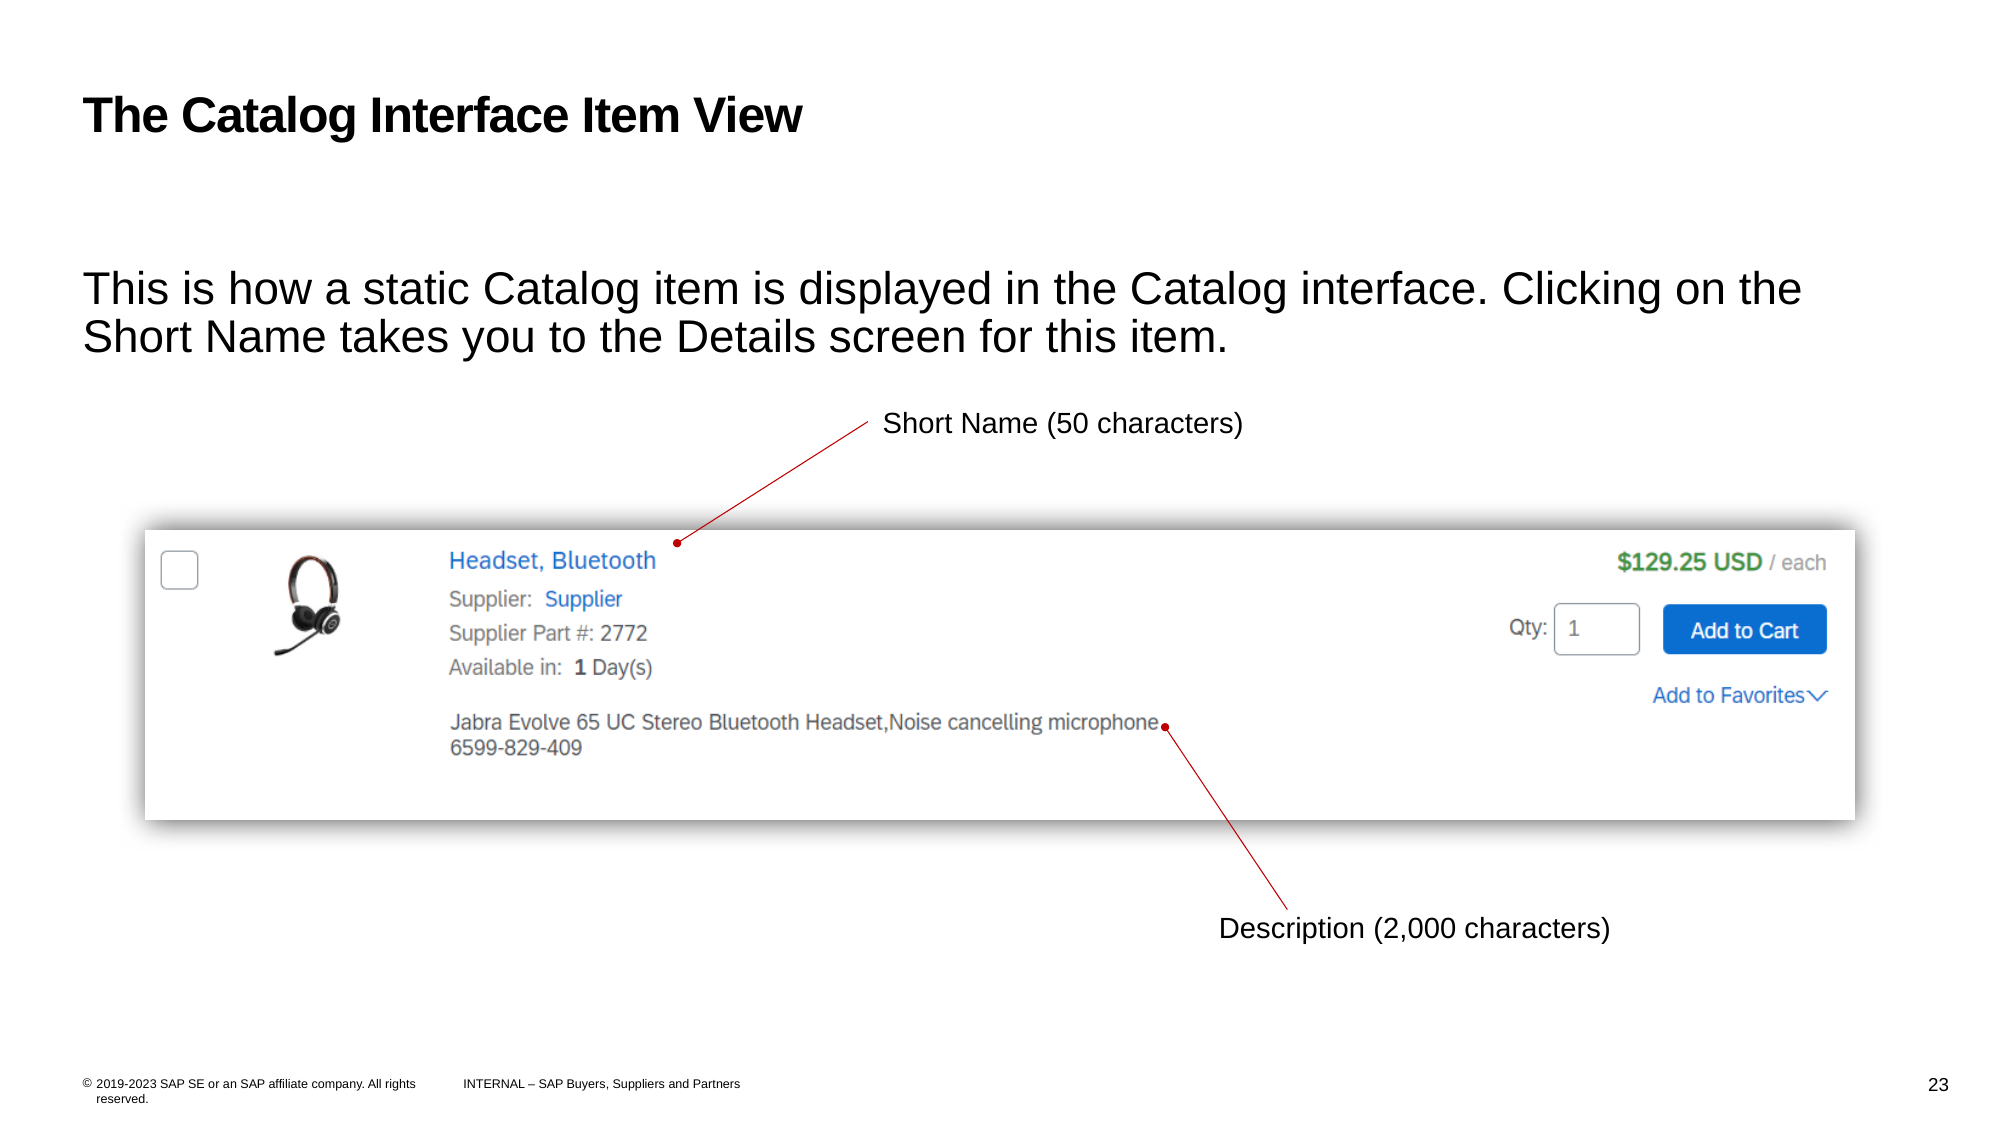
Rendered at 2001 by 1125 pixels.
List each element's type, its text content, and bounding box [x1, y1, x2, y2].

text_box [1164, 726, 1288, 910]
list This is how a static Catalog item is displayed in the Catalog interface. Clicking on the Short Name takes you to the Details screen for this item. [82, 265, 1918, 1040]
picture [145, 530, 1856, 820]
title The Catalog Interface Item View [82, 82, 1918, 144]
text_box Description (2,000 characters) [1204, 902, 1663, 953]
text_box Short Name (50 characters) [867, 396, 1289, 447]
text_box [676, 421, 869, 544]
